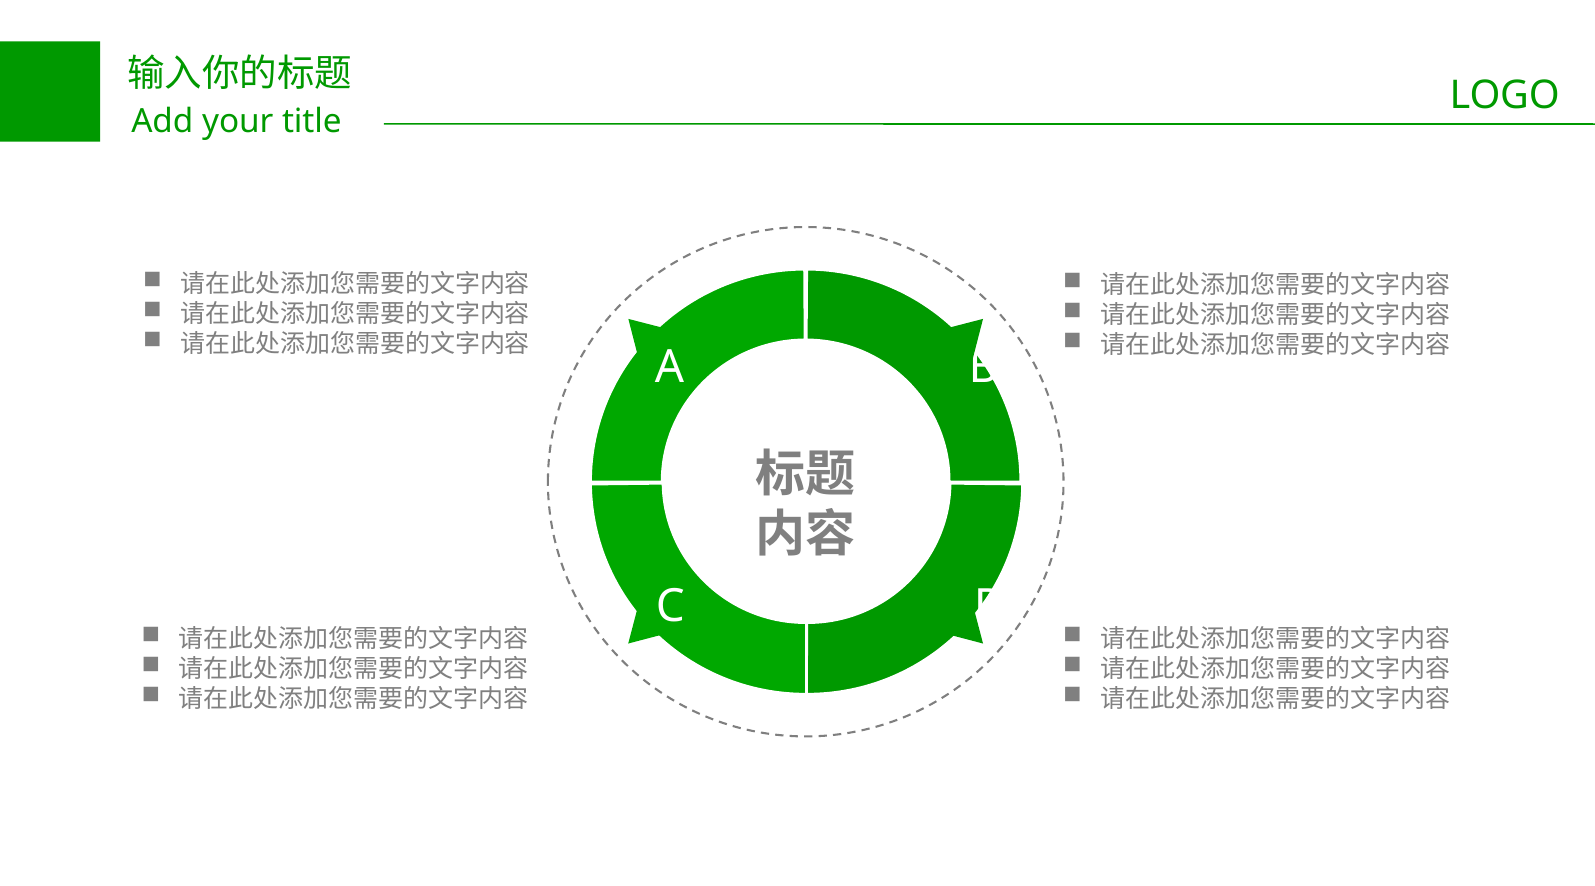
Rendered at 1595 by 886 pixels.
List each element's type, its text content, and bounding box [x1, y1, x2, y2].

text_box 请在此处添加您需要的文字内容 请在此处添加您需要的文字内容 请在此处添加您需要的文字内容 [974, 616, 1463, 719]
text_box 请在此处添加您需要的文字内容 请在此处添加您需要的文字内容 请在此处添加您需要的文字内容 [974, 262, 1463, 365]
text_box 请在此处添加您需要的文字内容 请在此处添加您需要的文字内容 请在此处添加您需要的文字内容 [53, 616, 541, 719]
text_box 标题 内容 [677, 435, 934, 567]
text_box 请在此处添加您需要的文字内容 请在此处添加您需要的文字内容 请在此处添加您需要的文字内容 [54, 261, 543, 364]
text_box [547, 227, 1064, 737]
